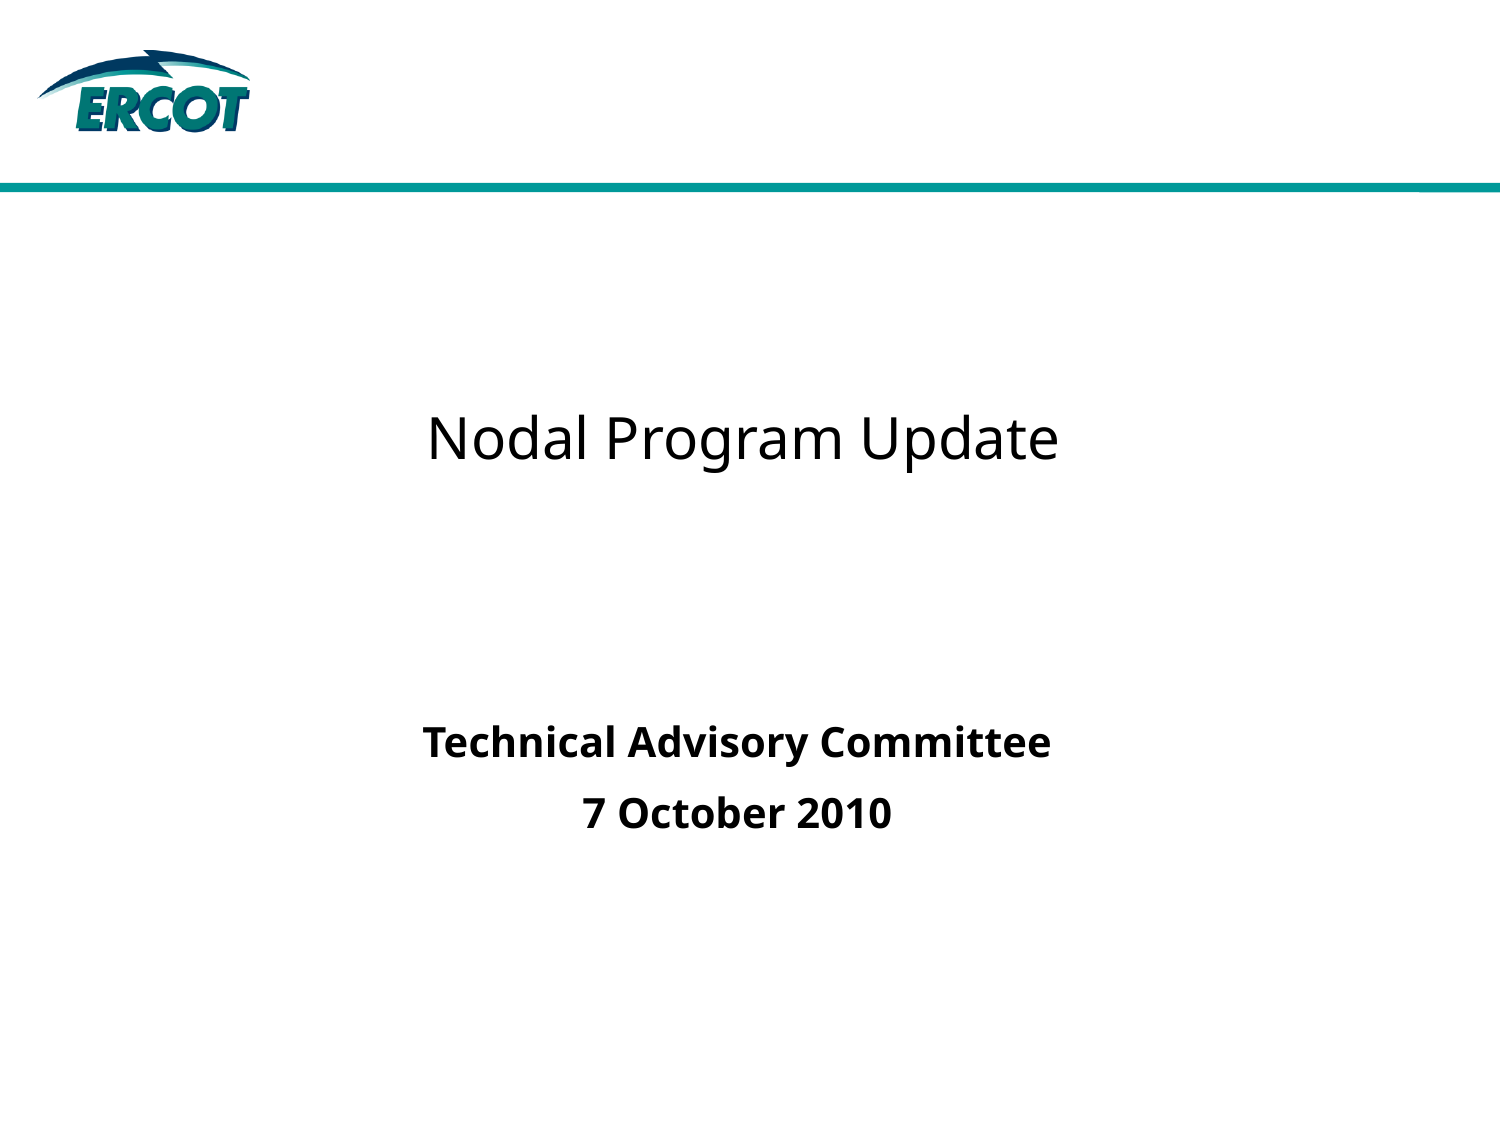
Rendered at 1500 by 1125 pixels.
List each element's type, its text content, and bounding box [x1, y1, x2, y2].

title Nodal Program Update [74, 334, 1413, 538]
subtitle Technical Advisory Committee 7 October 2010 [49, 637, 1426, 1038]
picture [37, 50, 250, 136]
